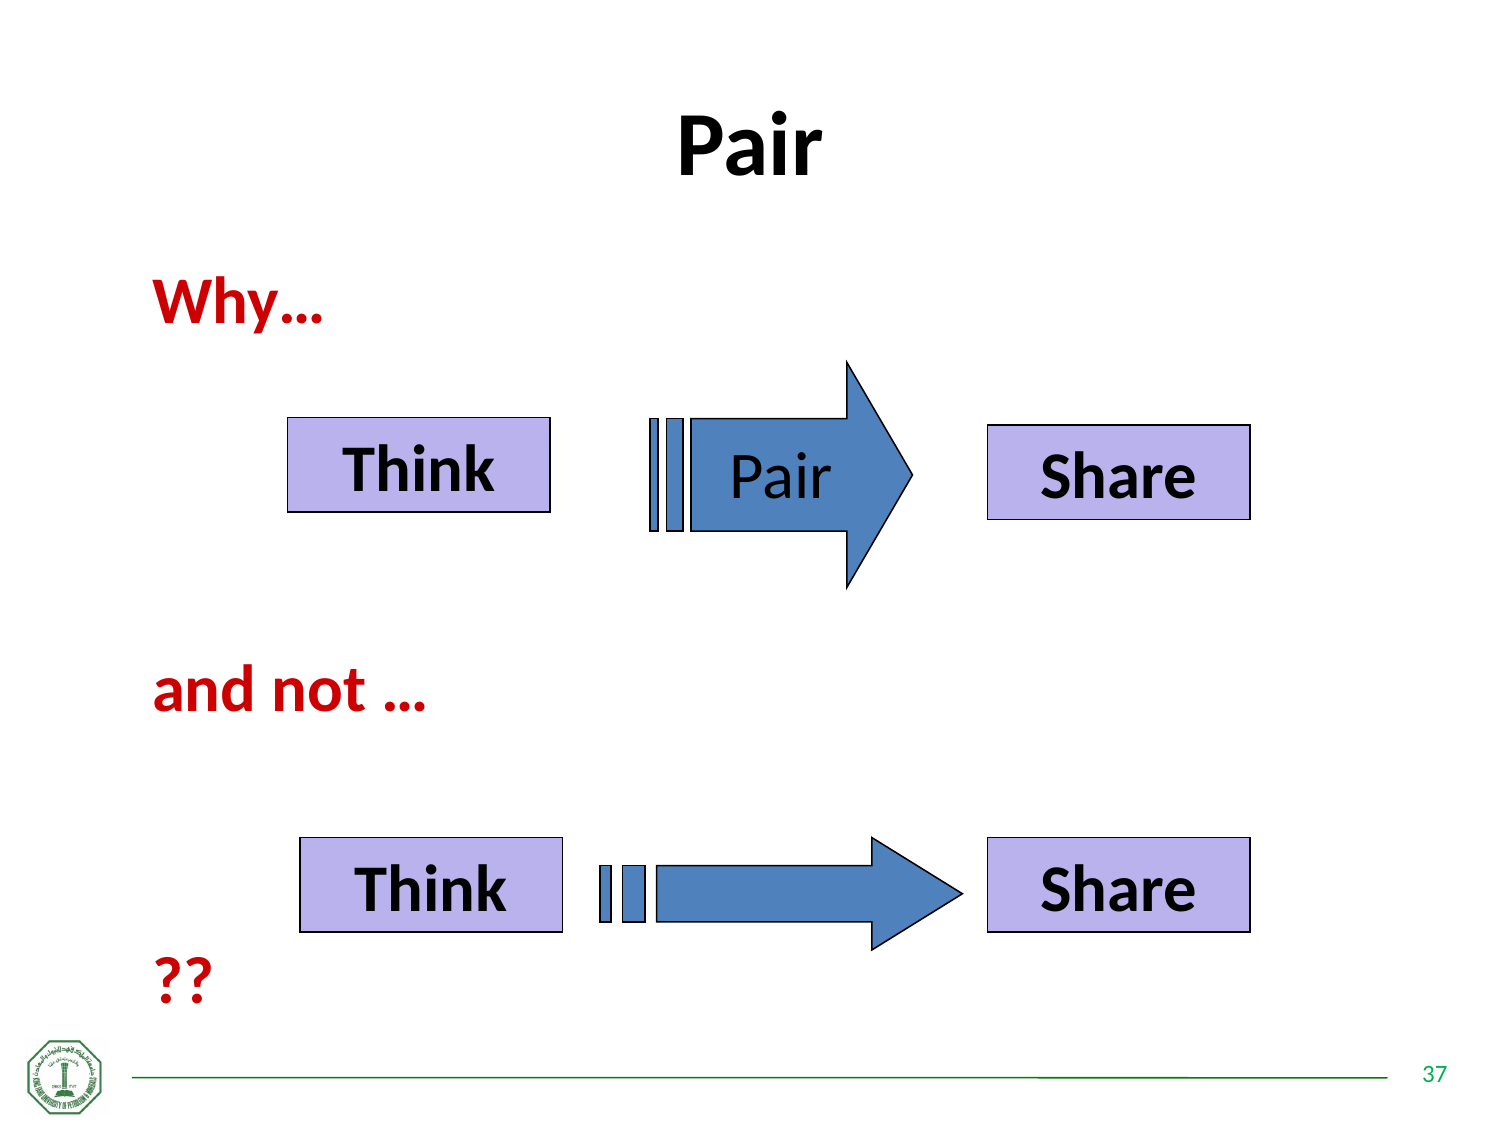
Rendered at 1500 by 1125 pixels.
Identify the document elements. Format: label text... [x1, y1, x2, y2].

text_box Why… [137, 249, 488, 345]
text_box Pair [650, 424, 913, 520]
text_box Think [287, 417, 550, 513]
text_box [622, 865, 646, 922]
text_box [650, 520, 659, 532]
text_box ?? [137, 929, 488, 1025]
text_box Think [300, 837, 563, 933]
text_box and not … [137, 637, 525, 733]
text_box [666, 520, 683, 532]
text_box [650, 418, 659, 424]
text_box [599, 865, 612, 922]
slide_number 37 [1387, 1042, 1463, 1103]
picture [25, 1038, 110, 1117]
text_box [691, 362, 883, 424]
title Pair [75, 45, 1425, 233]
text_box [656, 837, 963, 951]
text_box Share [987, 837, 1250, 933]
text_box [666, 418, 683, 424]
text_box Share [987, 424, 1250, 520]
text_box [691, 520, 887, 588]
